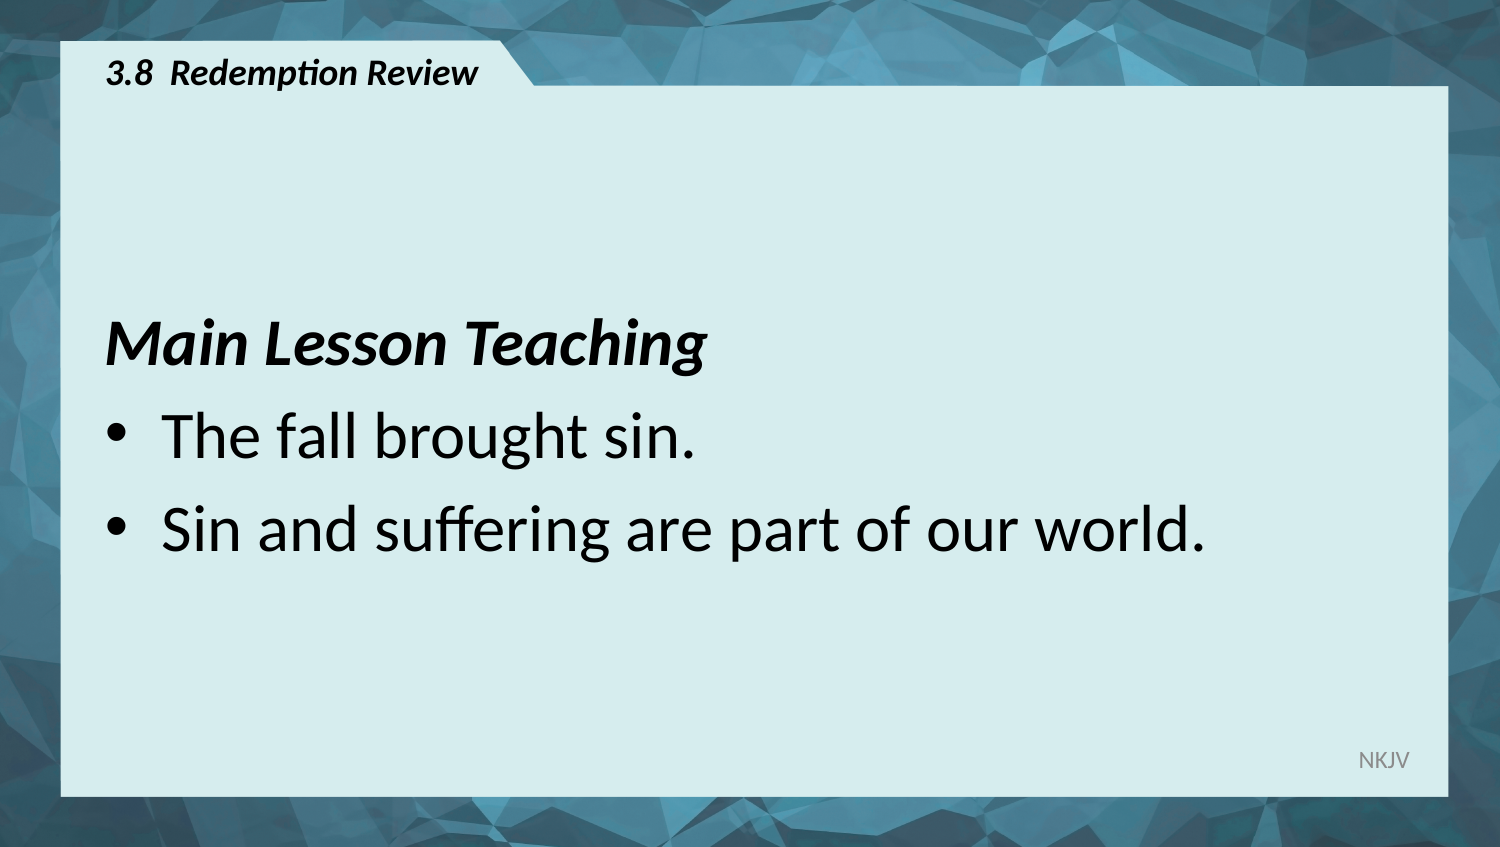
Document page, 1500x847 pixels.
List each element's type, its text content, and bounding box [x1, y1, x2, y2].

title 3.8 Redemption Review [89, 33, 1420, 108]
picture [0, 0, 1500, 847]
footer NKJV [950, 736, 1425, 782]
list Main Lesson Teaching The fall brought sin. Sin and suffering are part of our world. [89, 141, 1403, 722]
